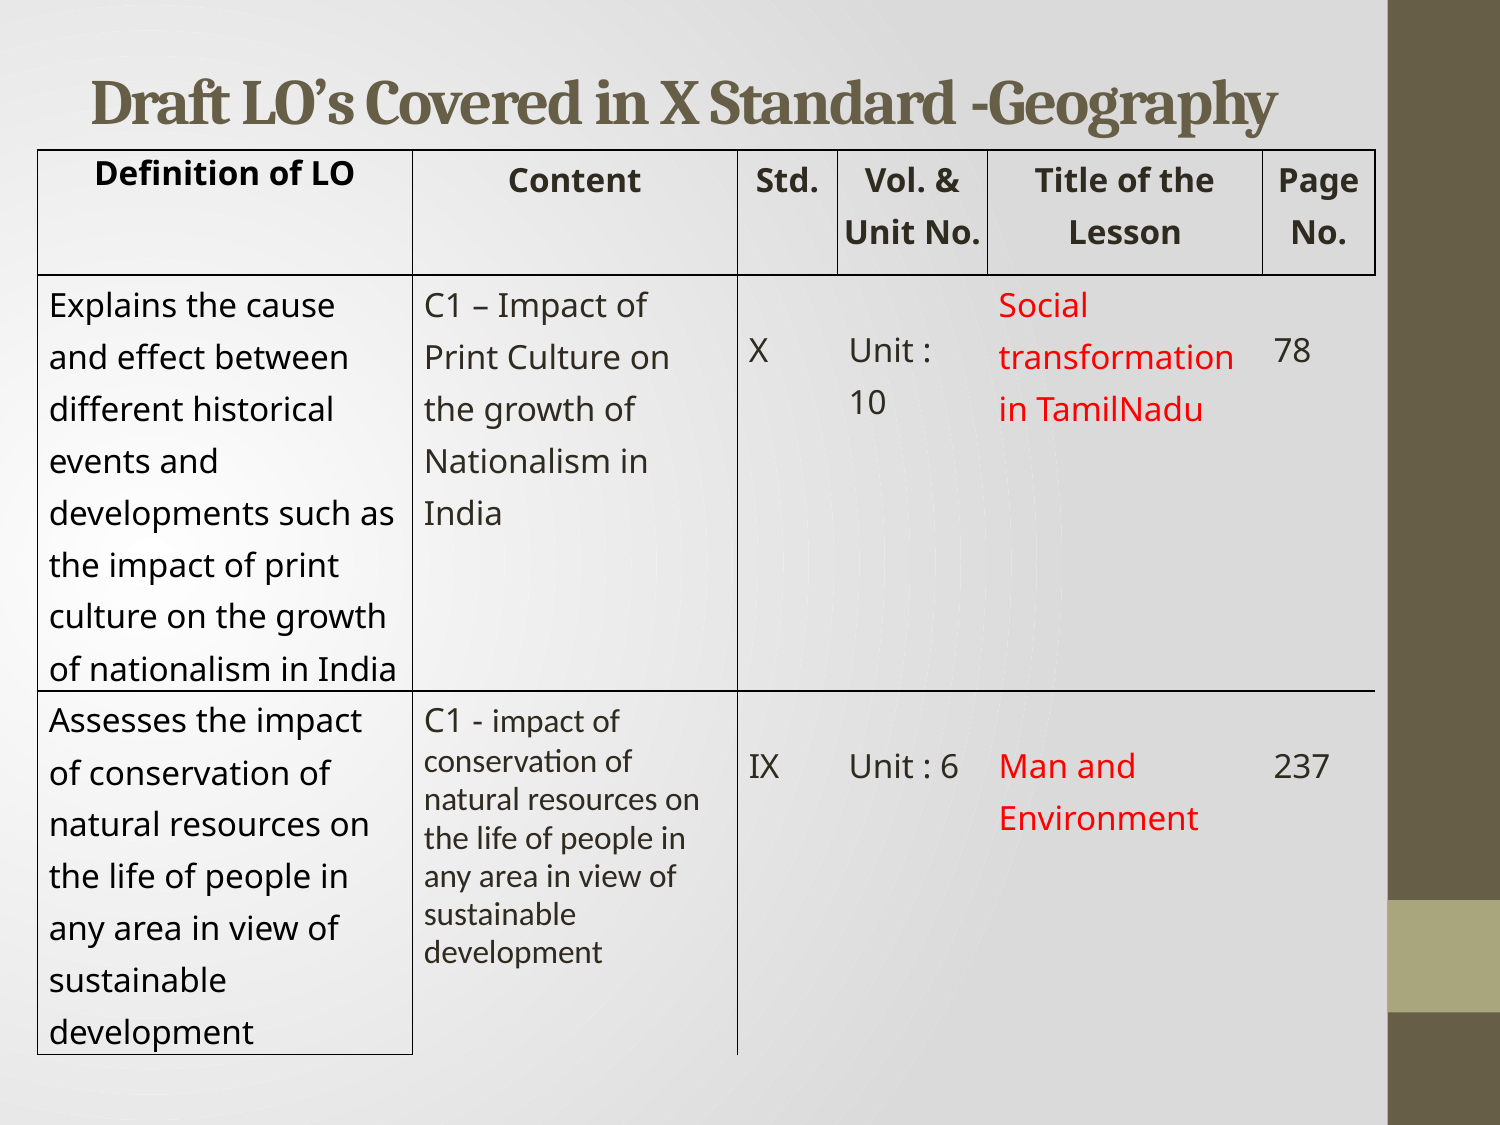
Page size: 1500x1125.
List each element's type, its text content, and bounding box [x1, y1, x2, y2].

table_cell C1 – Impact of Print Culture on the growth of Nationalism in India [413, 276, 737, 690]
table_header Vol. & Unit No. [838, 163, 987, 274]
table_header Content [413, 163, 737, 274]
table_header Title of the Lesson [988, 163, 1262, 274]
table_cell 237 [1262, 692, 1375, 1055]
table_cell C1 - impact of conservation of natural resources on the life of people in any area in view of sustainable development [413, 692, 737, 1055]
table_cell Unit : 10 [837, 276, 987, 690]
table_cell 78 [1262, 276, 1375, 690]
table_cell Explains the cause and effect between different historical events and developments such as the impact of print culture on the growth of nationalism in India [38, 276, 412, 690]
title Draft LO’s Covered in X Standard -Geography [75, 45, 1425, 163]
table_cell Unit : 6 [837, 692, 987, 1055]
table_cell Social transformation in TamilNadu [987, 276, 1262, 690]
table_cell IX [738, 692, 837, 1055]
table_header Std. [738, 163, 837, 274]
table_cell Assesses the impact of conservation of natural resources on the life of people in any area in view of sustainable development [38, 692, 412, 1054]
table_cell X [738, 276, 837, 690]
table_header Page No. [1263, 163, 1374, 274]
table_cell Man and Environment [987, 692, 1262, 1055]
table_header Definition of LO [38, 151, 412, 274]
